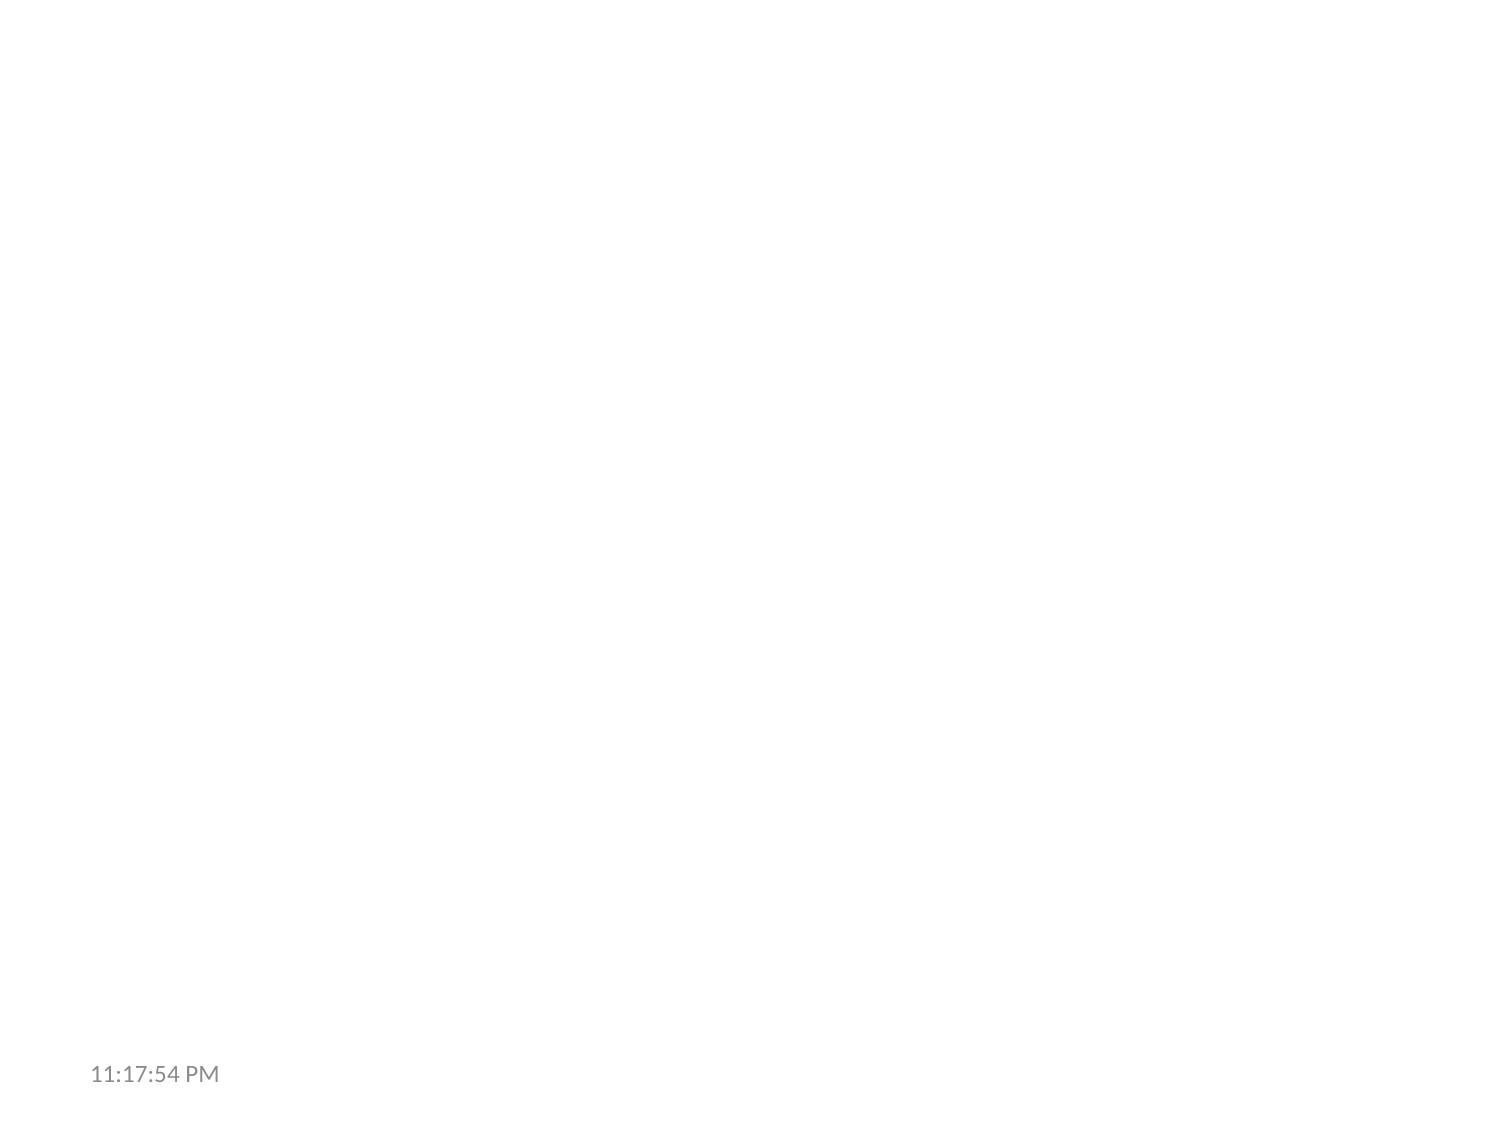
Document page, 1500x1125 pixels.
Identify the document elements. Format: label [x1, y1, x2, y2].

slide_number [75, 1042, 425, 1103]
